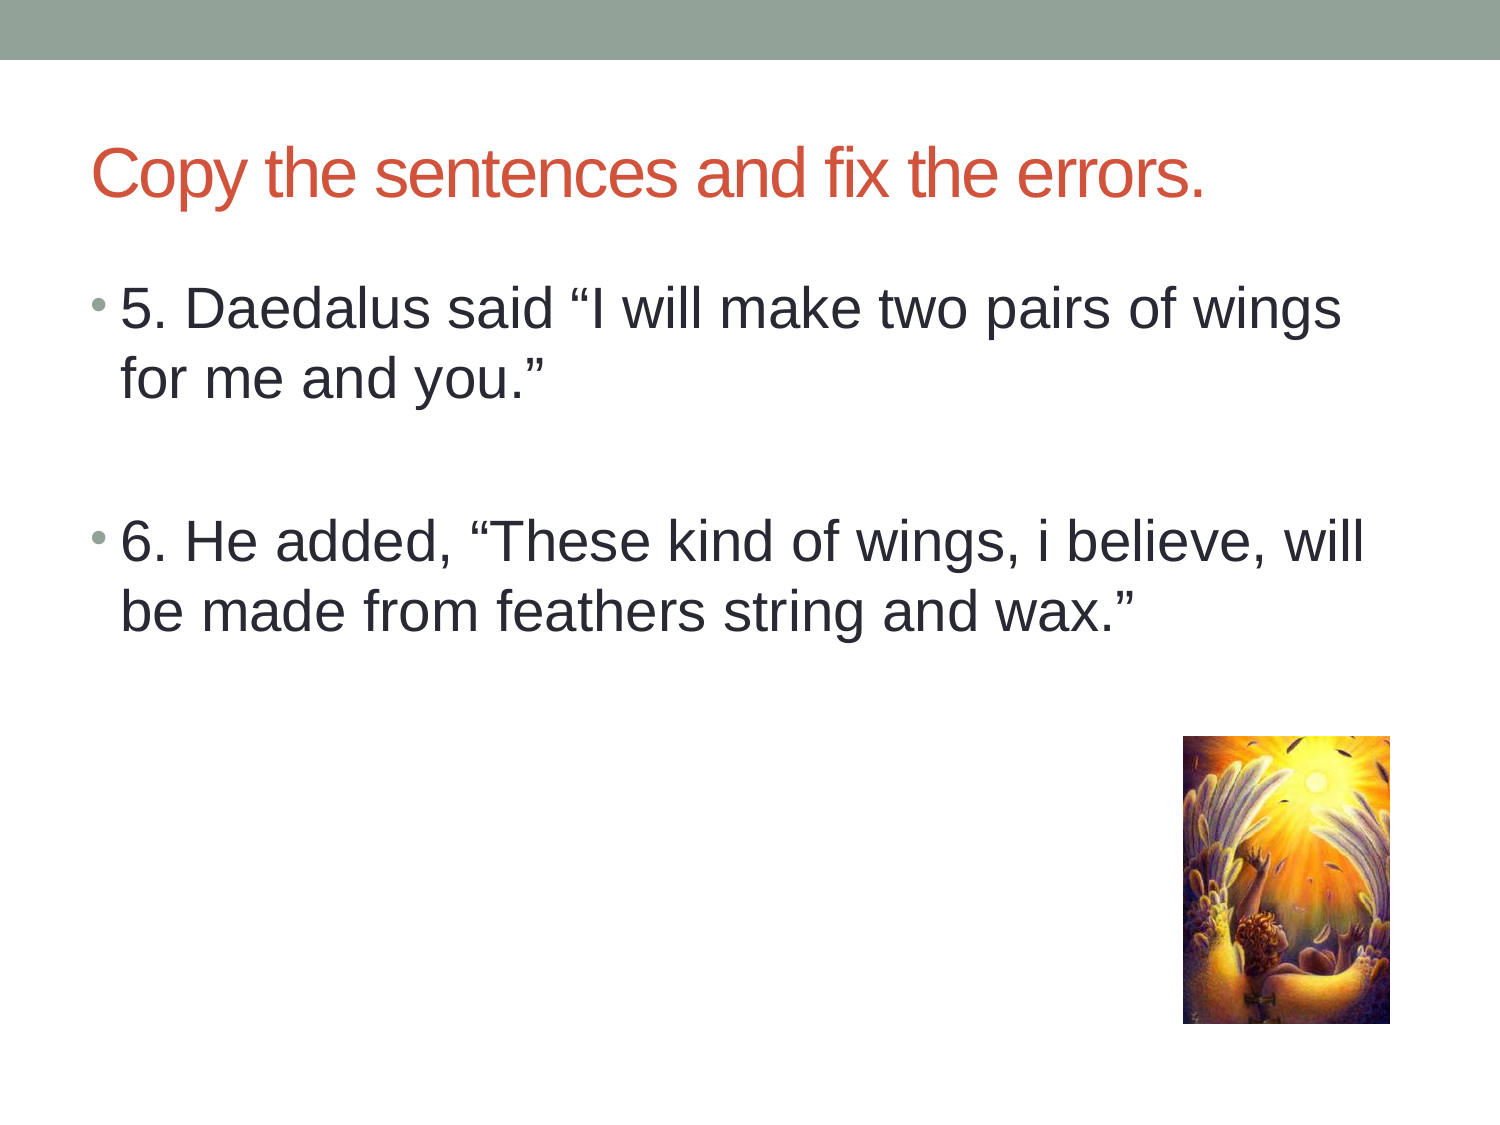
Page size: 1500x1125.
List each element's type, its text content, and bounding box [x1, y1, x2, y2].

picture [1183, 736, 1390, 1024]
title Copy the sentences and fix the errors. [75, 87, 1425, 250]
list 5. Daedalus said “I will make two pairs of wings for me and you.” 6. He added, “These kind of wings, i believe, will be made from feathers string and wax.” [75, 262, 1425, 1063]
